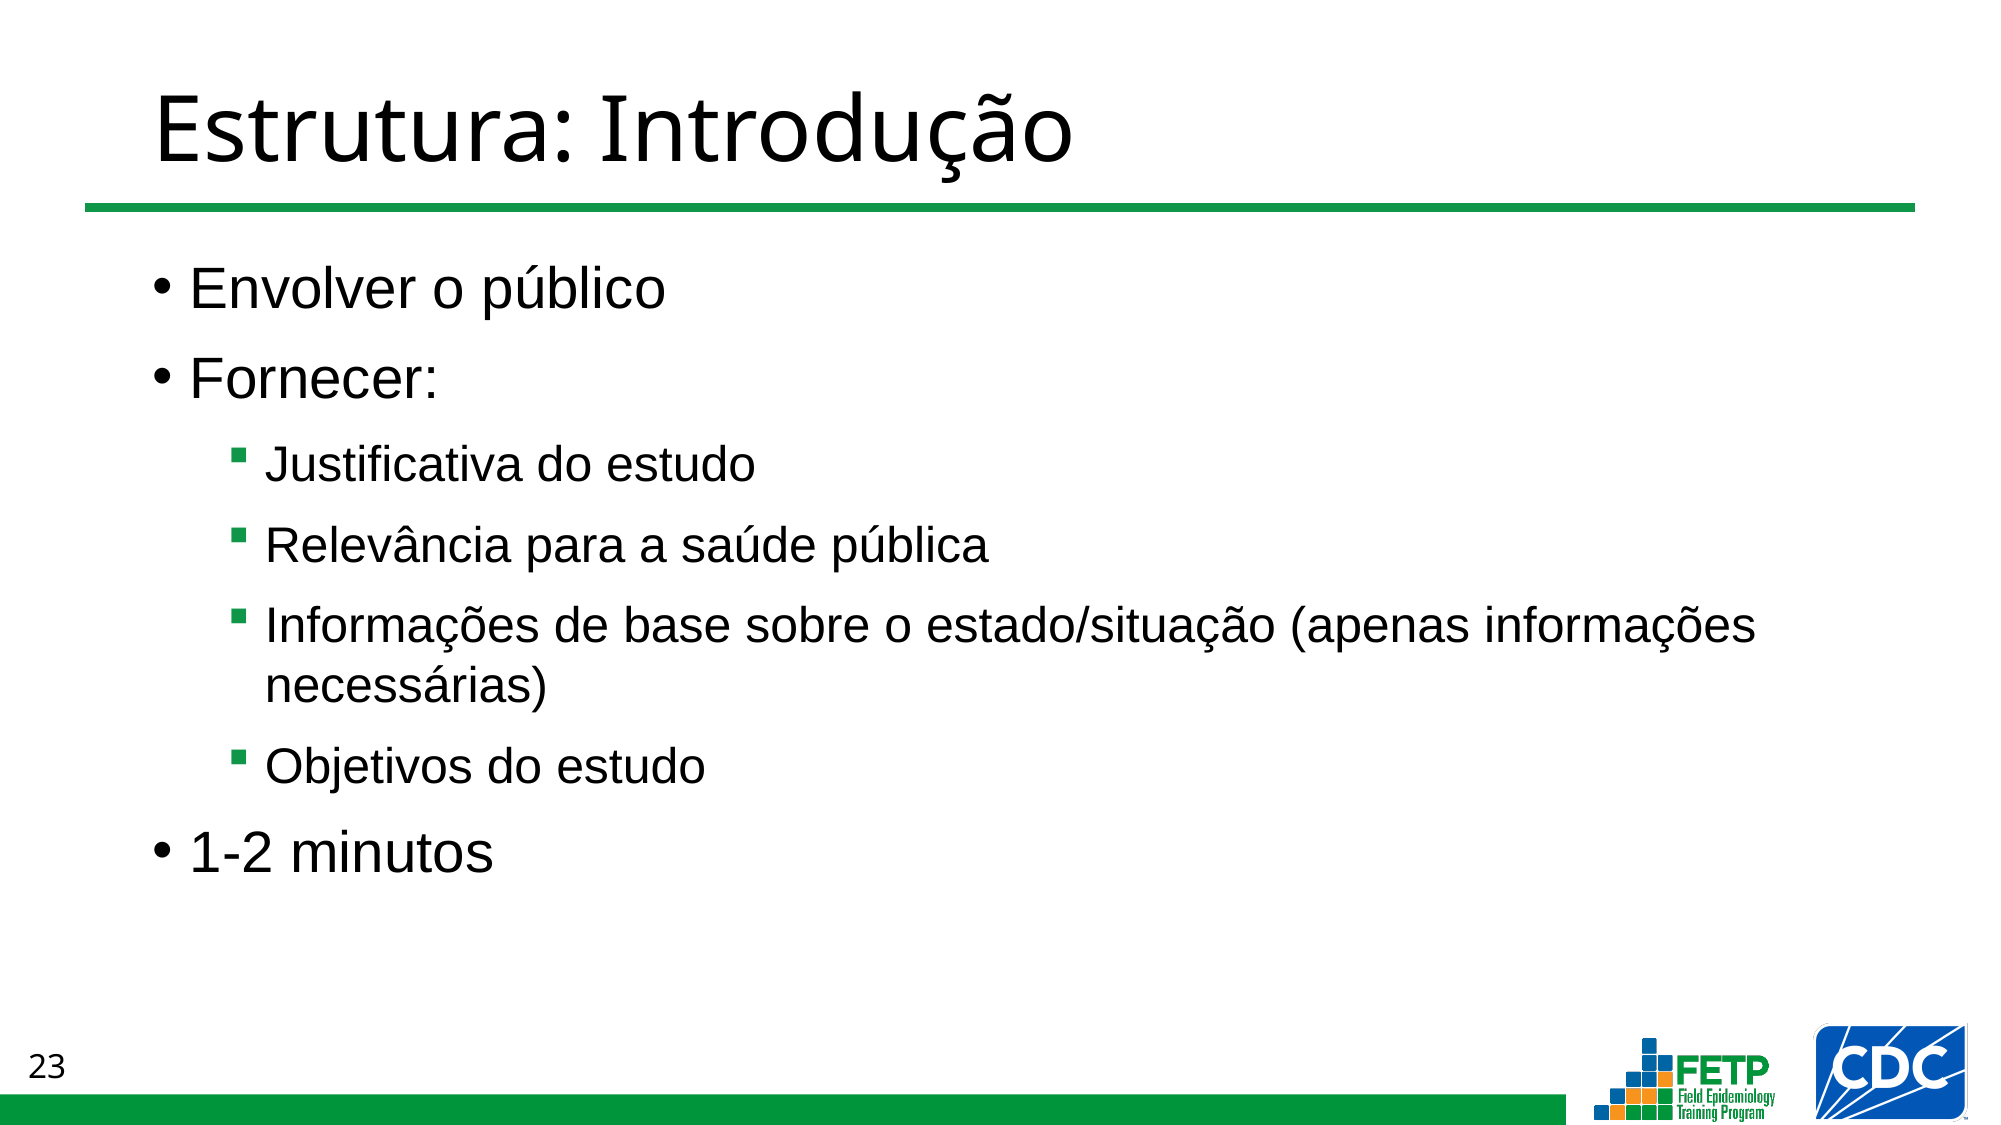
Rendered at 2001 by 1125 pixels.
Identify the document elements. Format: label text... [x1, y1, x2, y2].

list Envolver o público Fornecer: Justificativa do estudo Relevância para a saúde pública Informações de base sobre o estado/situação (apenas informações necessárias) Objetivos do estudo 1-2 minutos [137, 242, 1863, 1004]
title Estrutura: Introdução [137, 75, 1863, 207]
picture [1594, 1038, 1775, 1122]
picture [1813, 1023, 1968, 1122]
